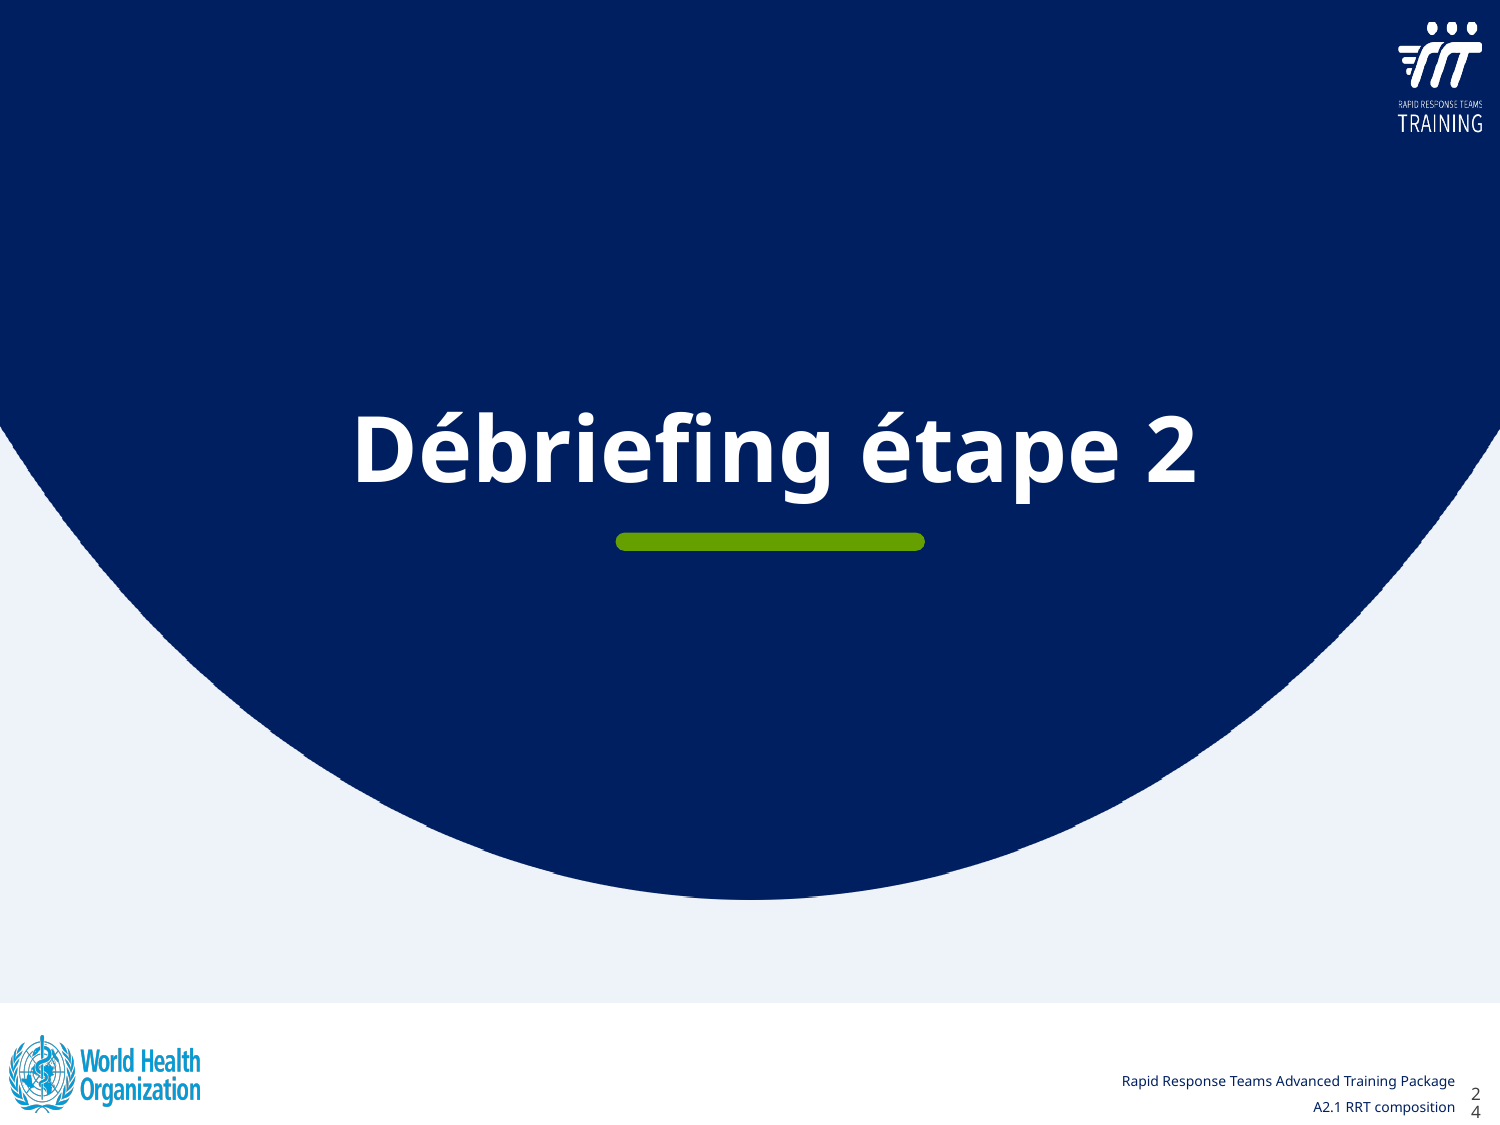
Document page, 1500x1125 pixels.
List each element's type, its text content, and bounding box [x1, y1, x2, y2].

picture [0, 0, 1500, 1003]
list Débriefing étape 2 [76, 338, 1473, 569]
picture [9, 1035, 200, 1113]
